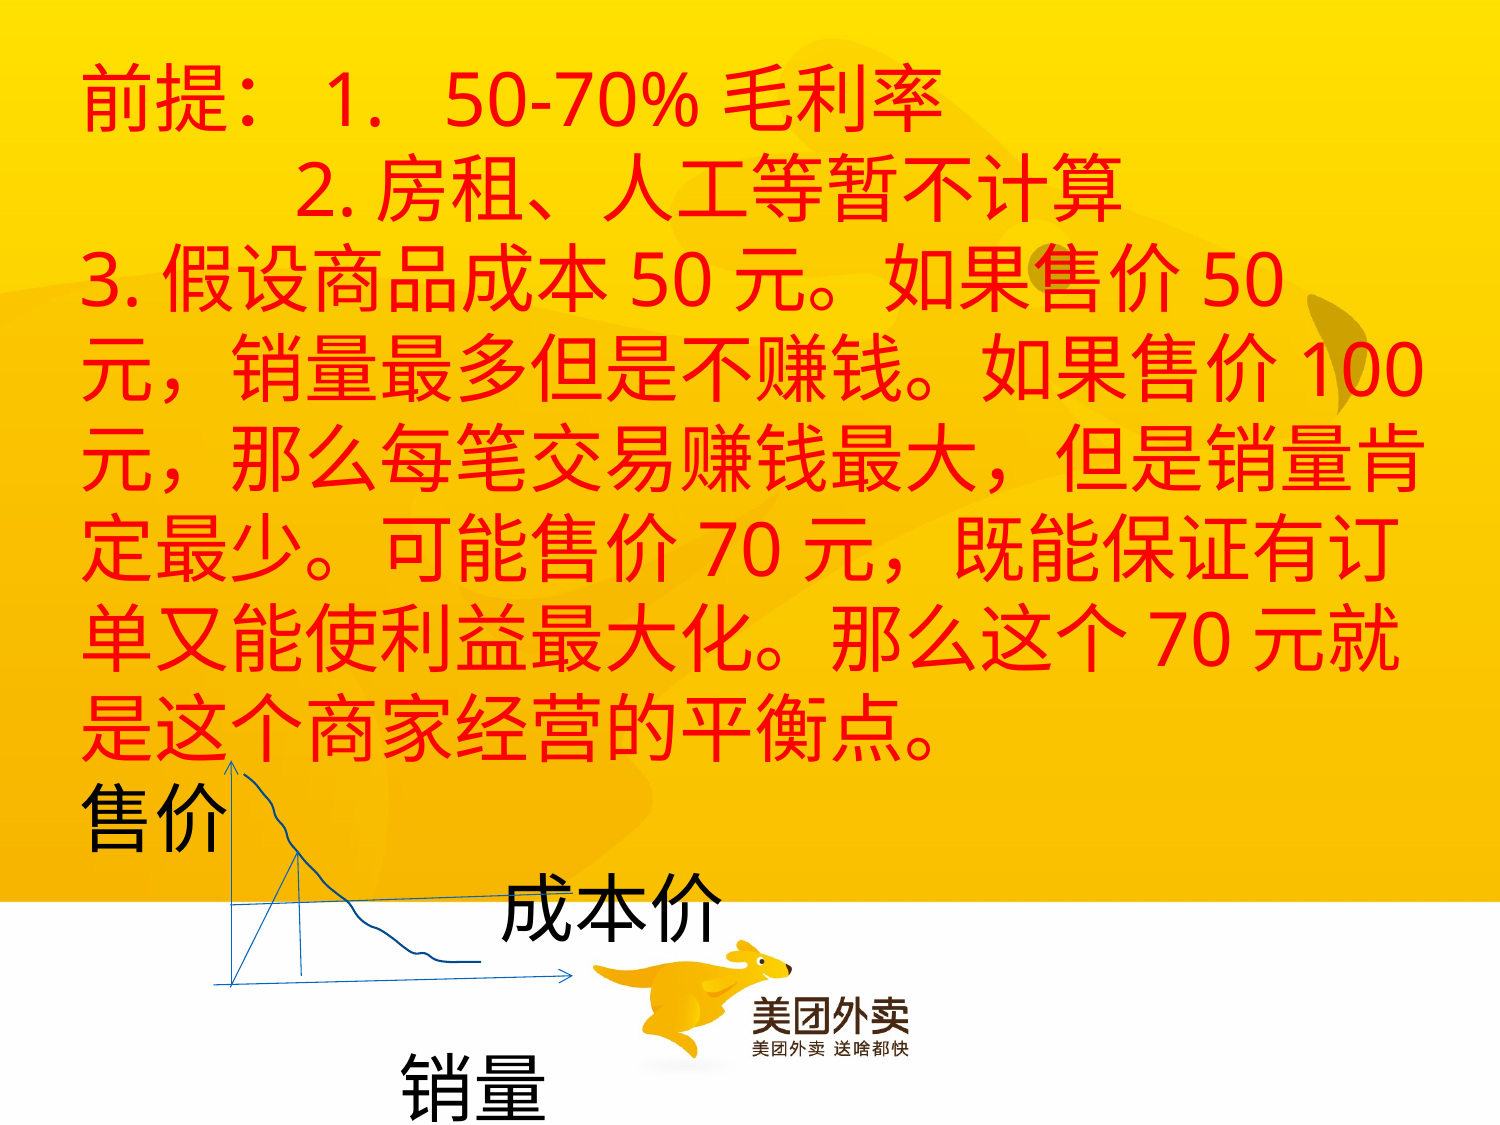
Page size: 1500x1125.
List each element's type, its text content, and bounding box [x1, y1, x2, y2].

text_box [213, 975, 230, 985]
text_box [298, 851, 302, 976]
subtitle 前提：1. 50-70%毛利率 2.房租、人工等暂不计算 3.假设商品成本50元。如果售价50元，销量最多但是不赚钱。如果售价100元，那么每笔交易赚钱最大，但是销量肯定最少。可能售价70元，既能保证有订单又能使利益最大化。那么这个70元就是这个商家经营的平衡点。 售价 成本价 销量 [64, 43, 1454, 1106]
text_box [302, 893, 573, 905]
picture [0, 0, 1500, 1125]
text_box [298, 975, 573, 985]
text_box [230, 851, 298, 988]
text_box [243, 773, 395, 893]
text_box [349, 905, 482, 964]
